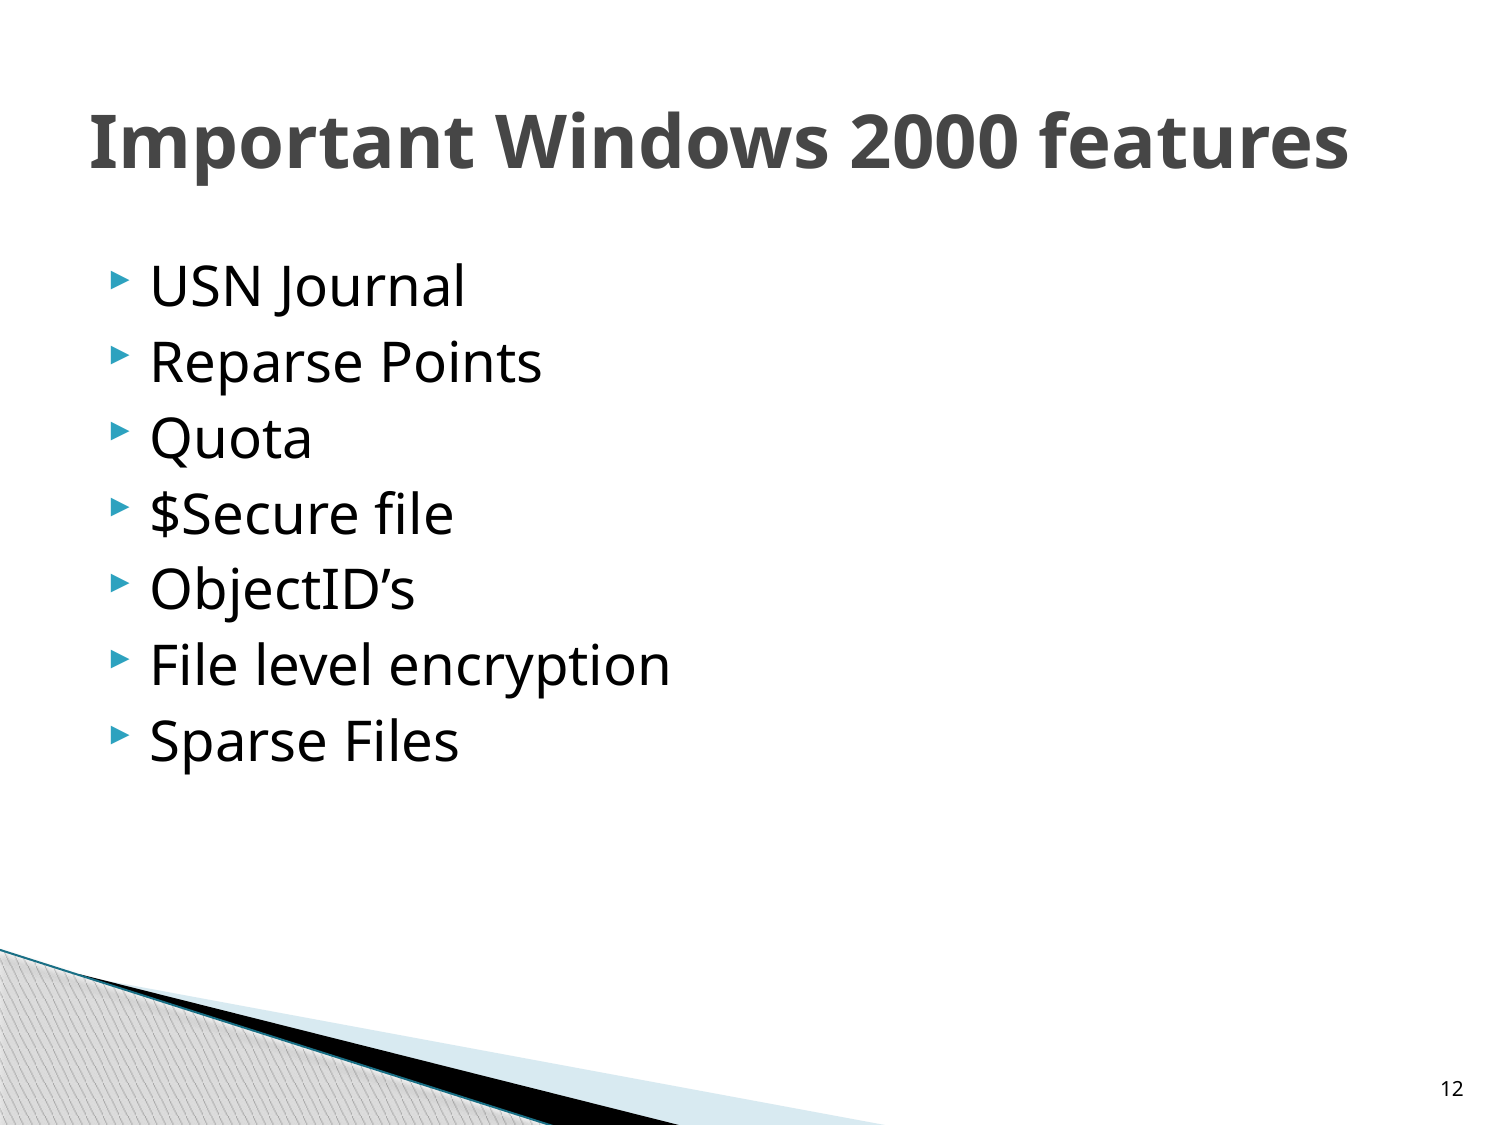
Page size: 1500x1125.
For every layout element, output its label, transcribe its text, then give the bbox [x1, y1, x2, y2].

title Important Windows 2000 features [75, 45, 1425, 233]
list USN Journal Reparse Points Quota $Secure file ObjectID’s File level encryption Sparse Files [75, 243, 1425, 986]
slide_number 12 [1418, 1051, 1479, 1112]
